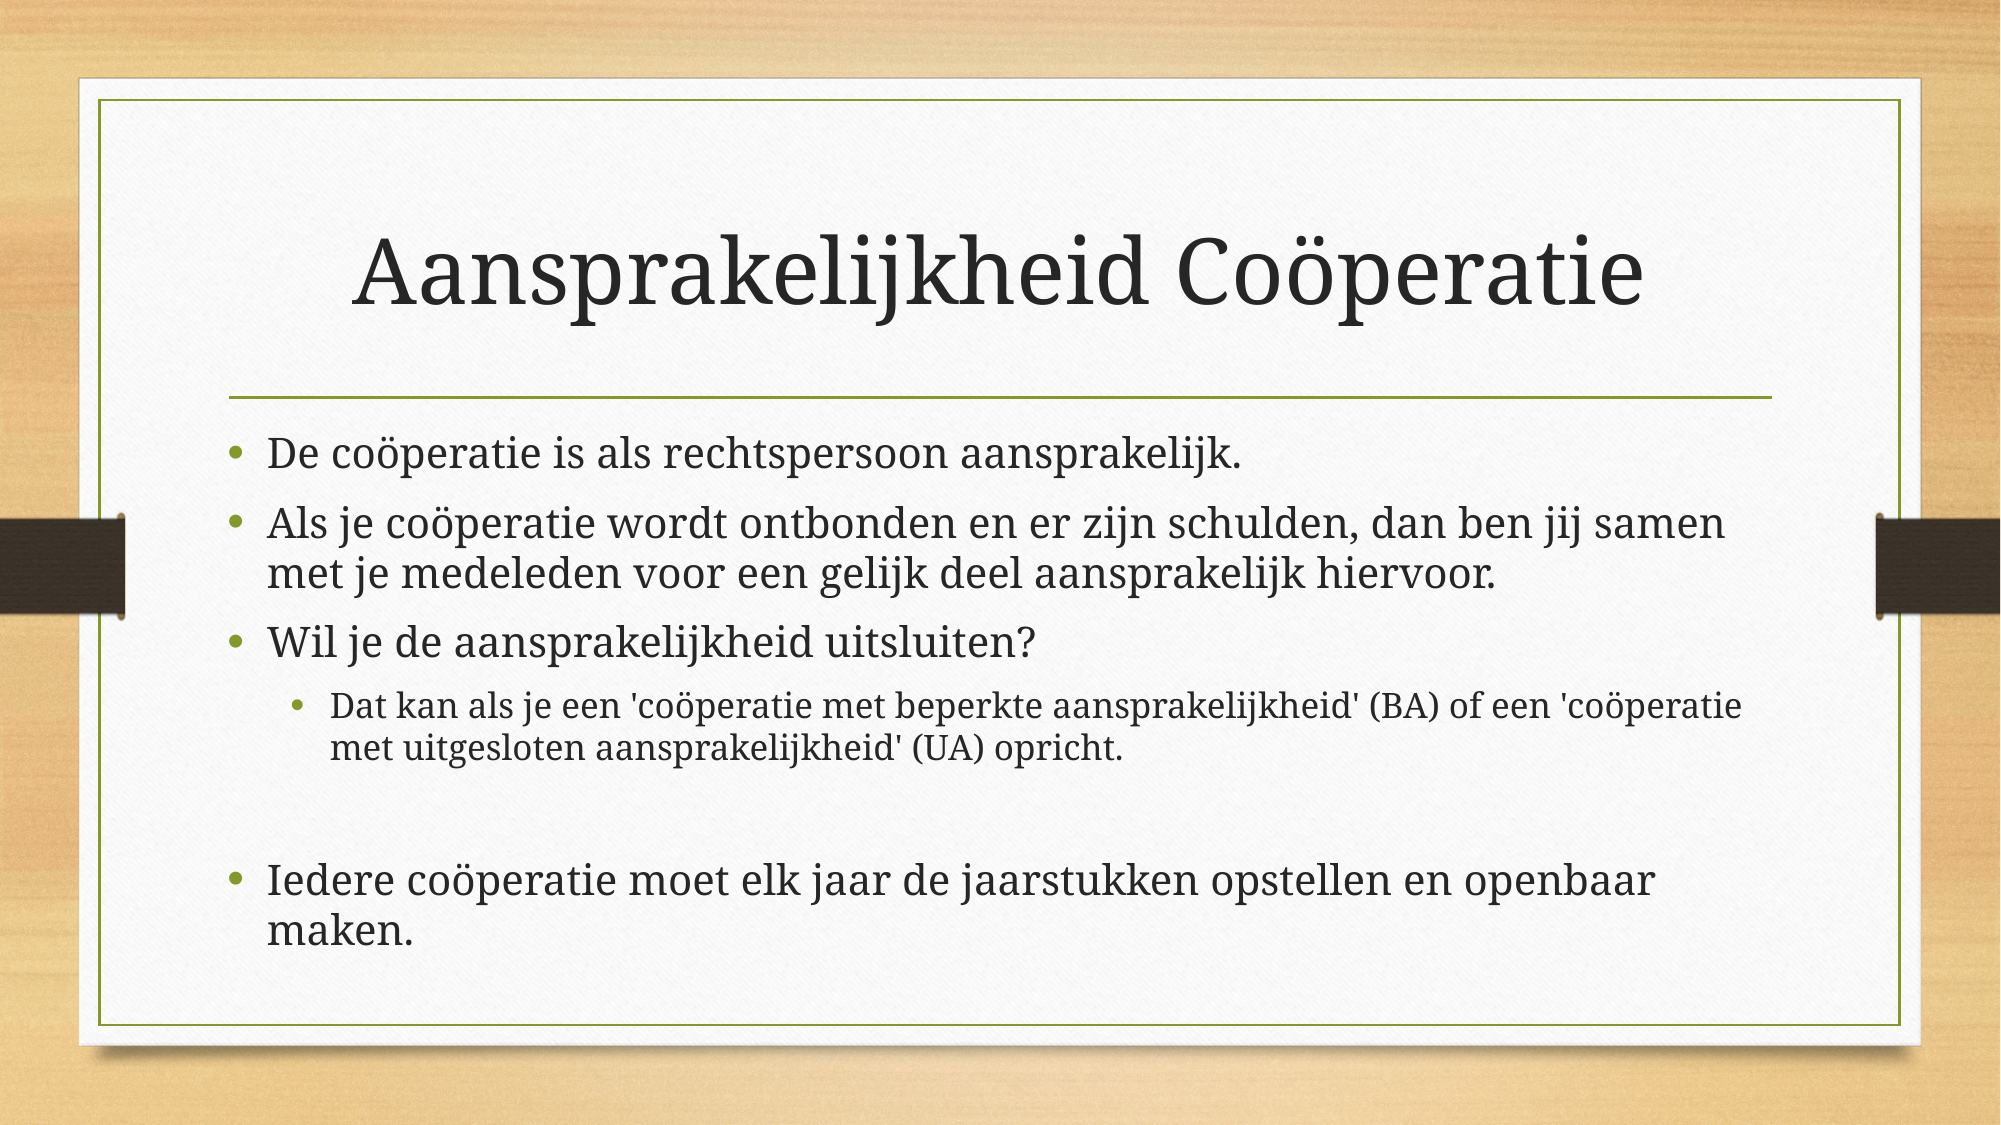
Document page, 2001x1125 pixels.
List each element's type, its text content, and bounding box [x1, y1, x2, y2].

title Aansprakelijkheid Coöperatie [212, 161, 1788, 375]
list De coöperatie is als rechtspersoon aansprakelijk. Als je coöperatie wordt ontbonden en er zijn schulden, dan ben jij samen met je medeleden voor een gelijk deel aansprakelijk hiervoor. Wil je de aansprakelijkheid uitsluiten? Dat kan als je een 'coöperatie met beperkte aansprakelijkheid' (BA) of een 'coöperatie met uitgesloten aansprakelijkheid' (UA) opricht. Iedere coöperatie moet elk jaar de jaarstukken opstellen en openbaar maken. [212, 419, 1788, 964]
picture [0, 0, 2001, 1125]
